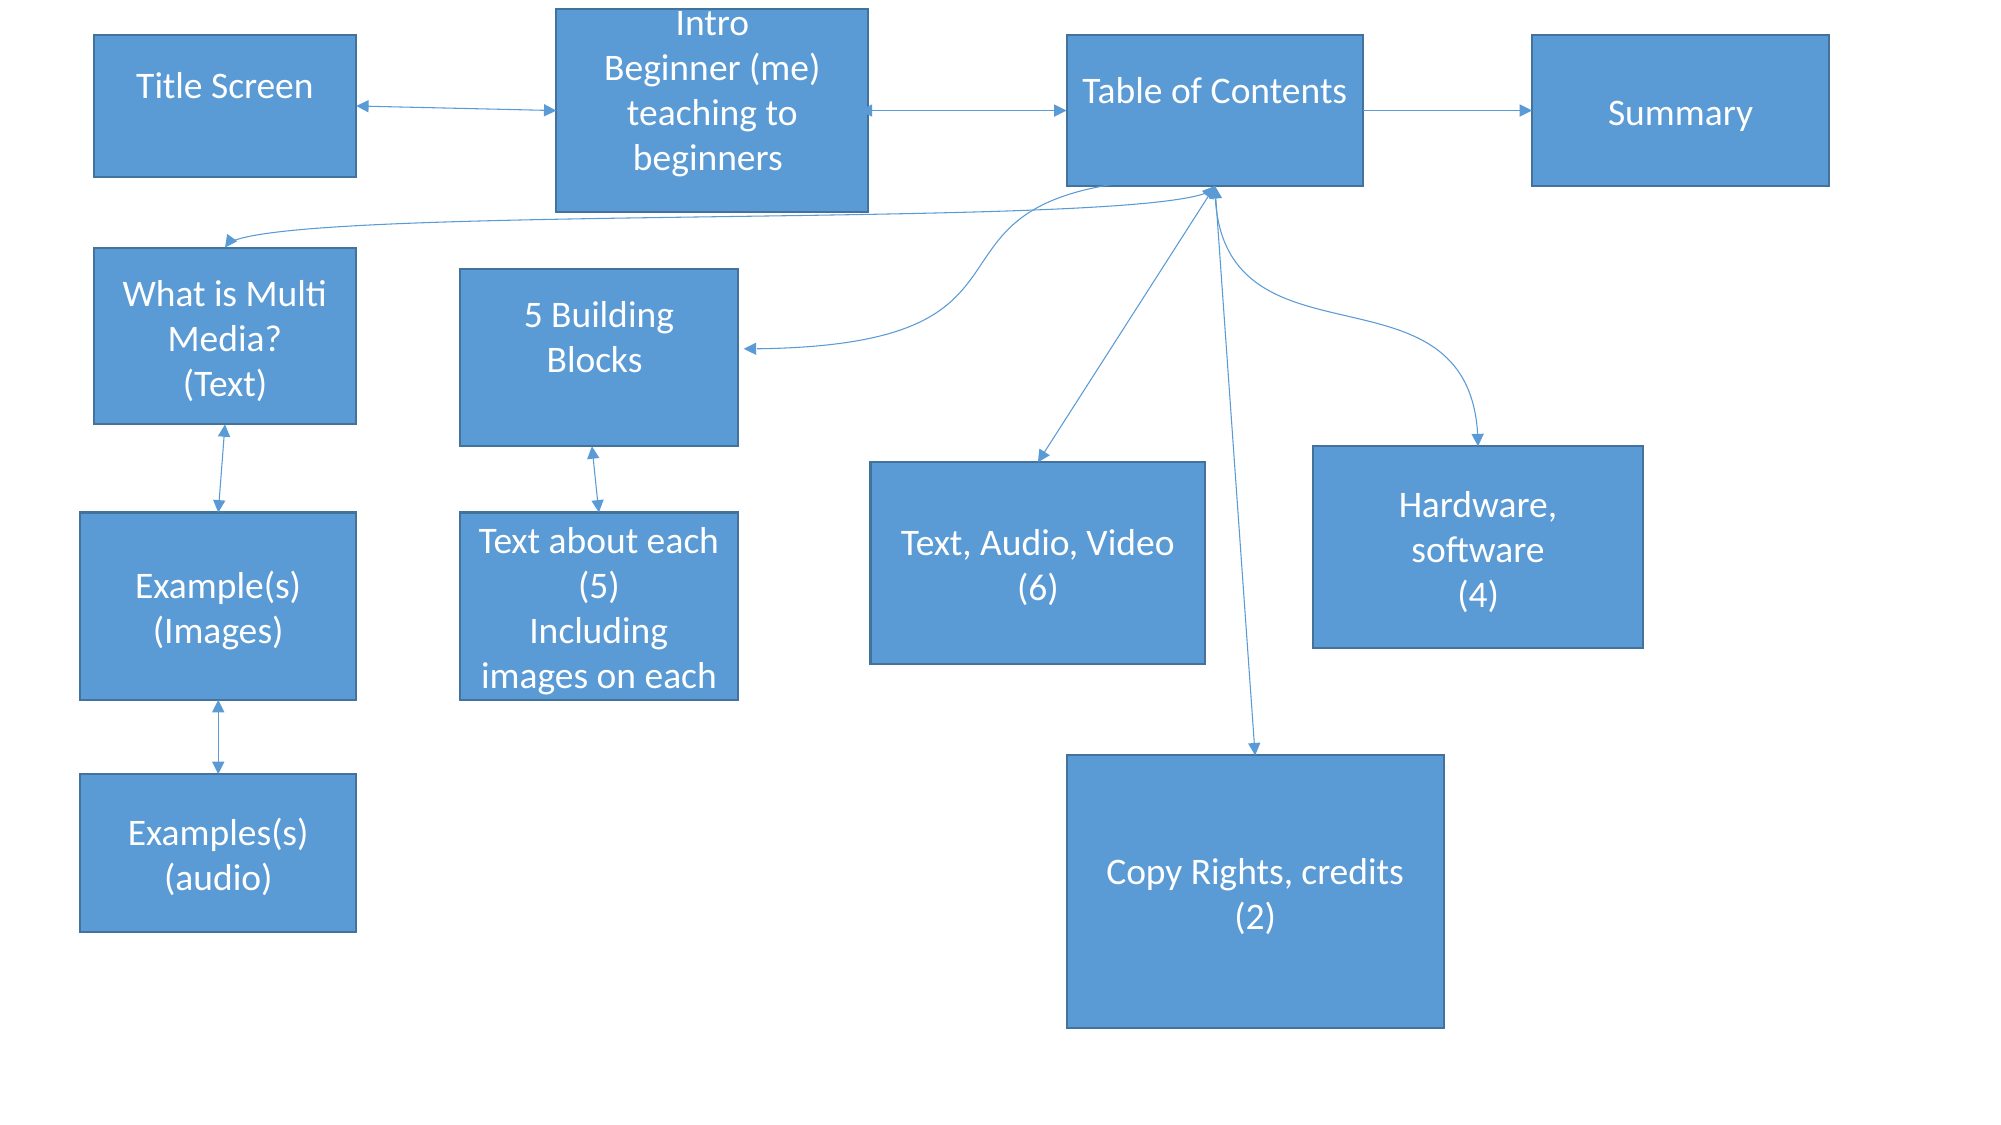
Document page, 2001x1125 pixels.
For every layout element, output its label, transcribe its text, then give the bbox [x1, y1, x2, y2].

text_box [1037, 185, 1214, 463]
text_box What is Multi Media? (Text) [93, 247, 357, 425]
text_box Hardware, software (4) [1312, 445, 1644, 649]
text_box Summary [1531, 34, 1830, 187]
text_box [1214, 185, 1256, 756]
text_box Text about each (5) Including images on each [459, 511, 689, 701]
text_box 5 Building Blocks [459, 268, 689, 447]
text_box Table of Contents [1066, 34, 1364, 184]
text_box Intro Beginner (me) teaching to beginners [555, 8, 689, 213]
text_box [356, 105, 557, 111]
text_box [218, 424, 225, 513]
text_box Examples(s) (audio) [79, 773, 357, 933]
text_box Title Screen [93, 34, 357, 178]
text_box Copy Rights, credits (2) [1066, 754, 1445, 1029]
text_box Intro Beginner (me) teaching to beginners [751, 8, 869, 177]
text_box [689, 0, 751, 712]
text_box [591, 446, 599, 513]
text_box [743, 177, 1221, 349]
text_box Example(s) (Images) [79, 511, 357, 701]
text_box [1216, 184, 1477, 448]
text_box Text, Audio, Video (6) [869, 461, 1206, 665]
